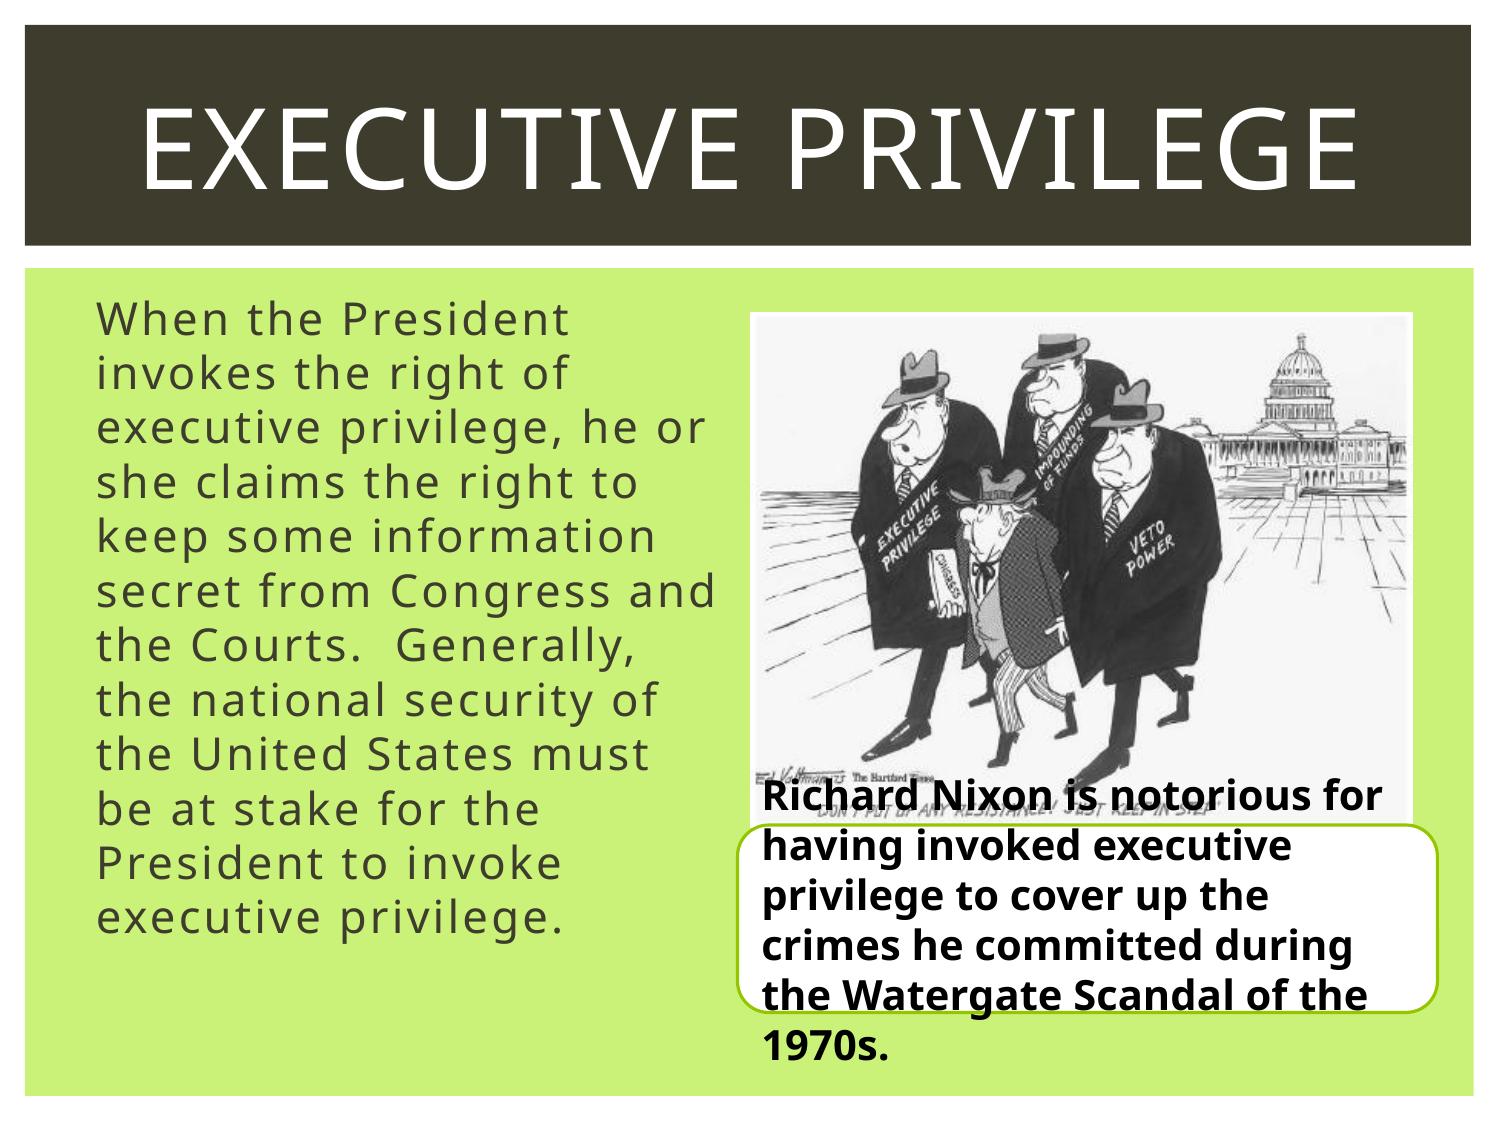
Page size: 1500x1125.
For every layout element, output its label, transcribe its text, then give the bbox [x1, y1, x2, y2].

list When the President invokes the right of executive privilege, he or she claims the right to keep some information secret from Congress and the Courts. Generally, the national security of the United States must be at stake for the President to invoke executive privilege. [75, 281, 738, 1005]
title EXECUTIVE Privilege [62, 58, 1438, 232]
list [749, 312, 1413, 829]
text_box Richard Nixon is notorious for having invoked executive privilege to cover up the crimes he committed during the Watergate Scandal of the 1970s. [735, 824, 1440, 1015]
